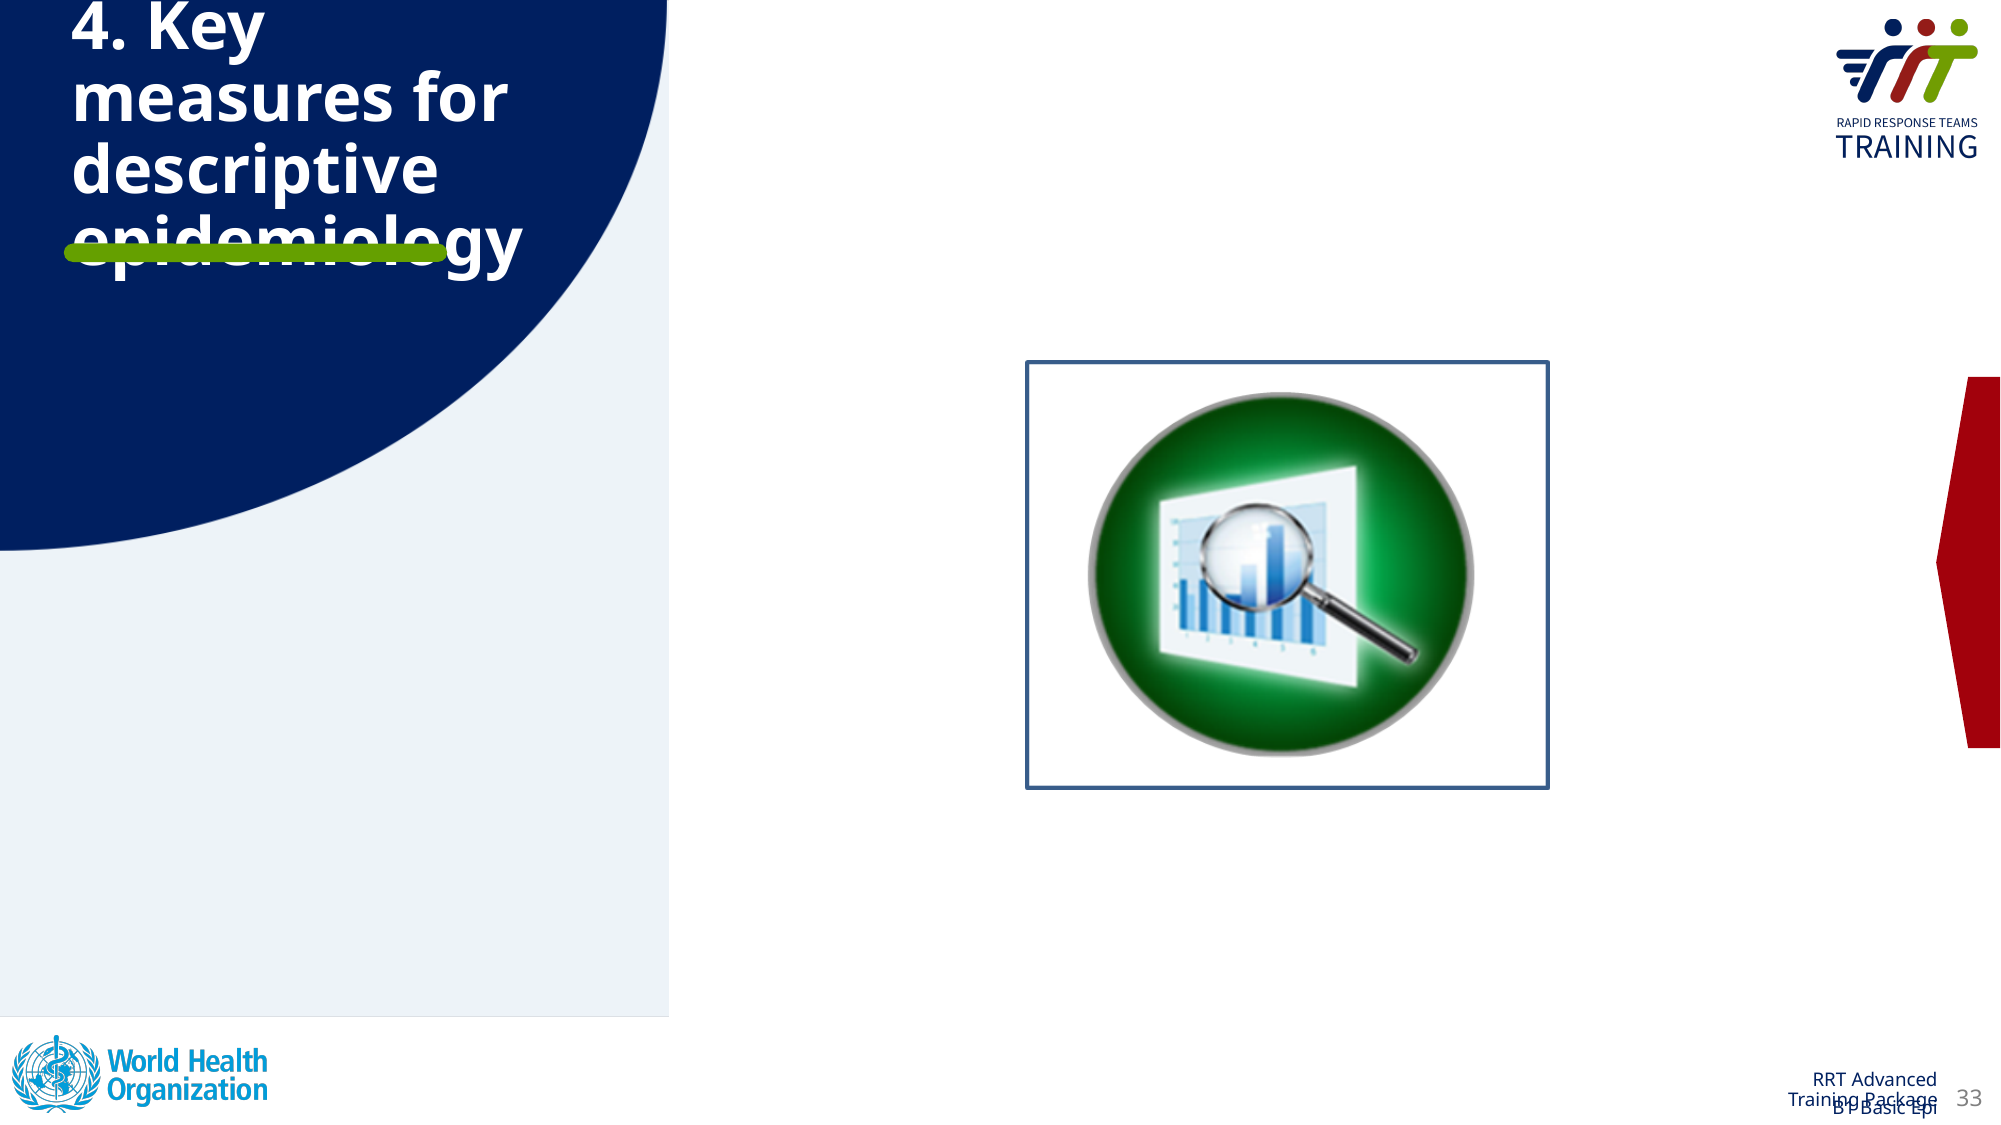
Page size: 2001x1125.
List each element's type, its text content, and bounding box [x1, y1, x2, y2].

picture [1024, 360, 1551, 790]
picture [1835, 19, 1978, 167]
title 4. Key measures for descriptive epidemiology [63, 27, 600, 245]
picture [12, 1035, 267, 1113]
picture [12, 1083, 48, 1113]
picture [0, 0, 669, 1018]
picture [58, 1050, 64, 1058]
text_box [63, 243, 448, 263]
